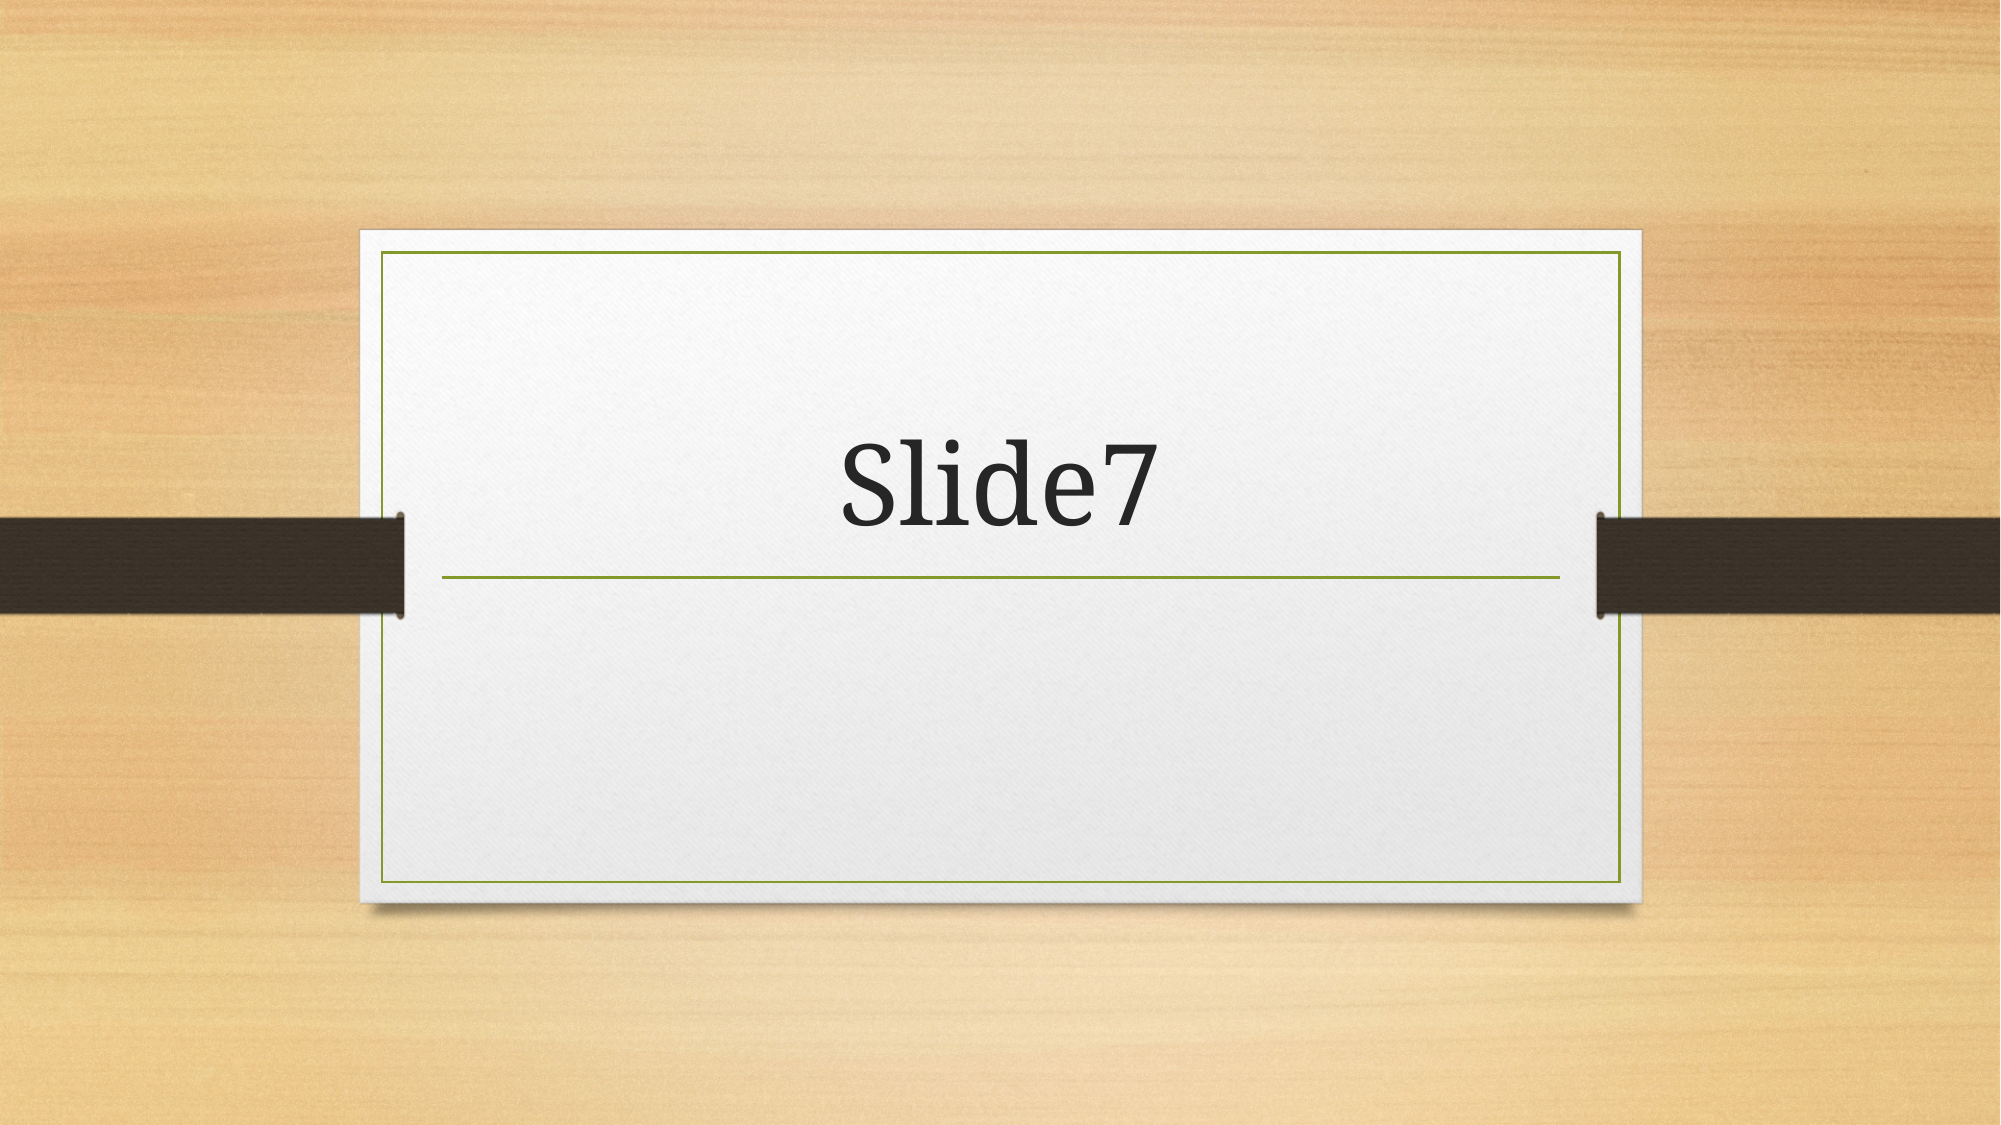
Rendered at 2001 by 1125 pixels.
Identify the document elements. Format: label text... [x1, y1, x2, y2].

picture [0, 0, 2001, 1125]
title Slide7 [441, 306, 1560, 556]
